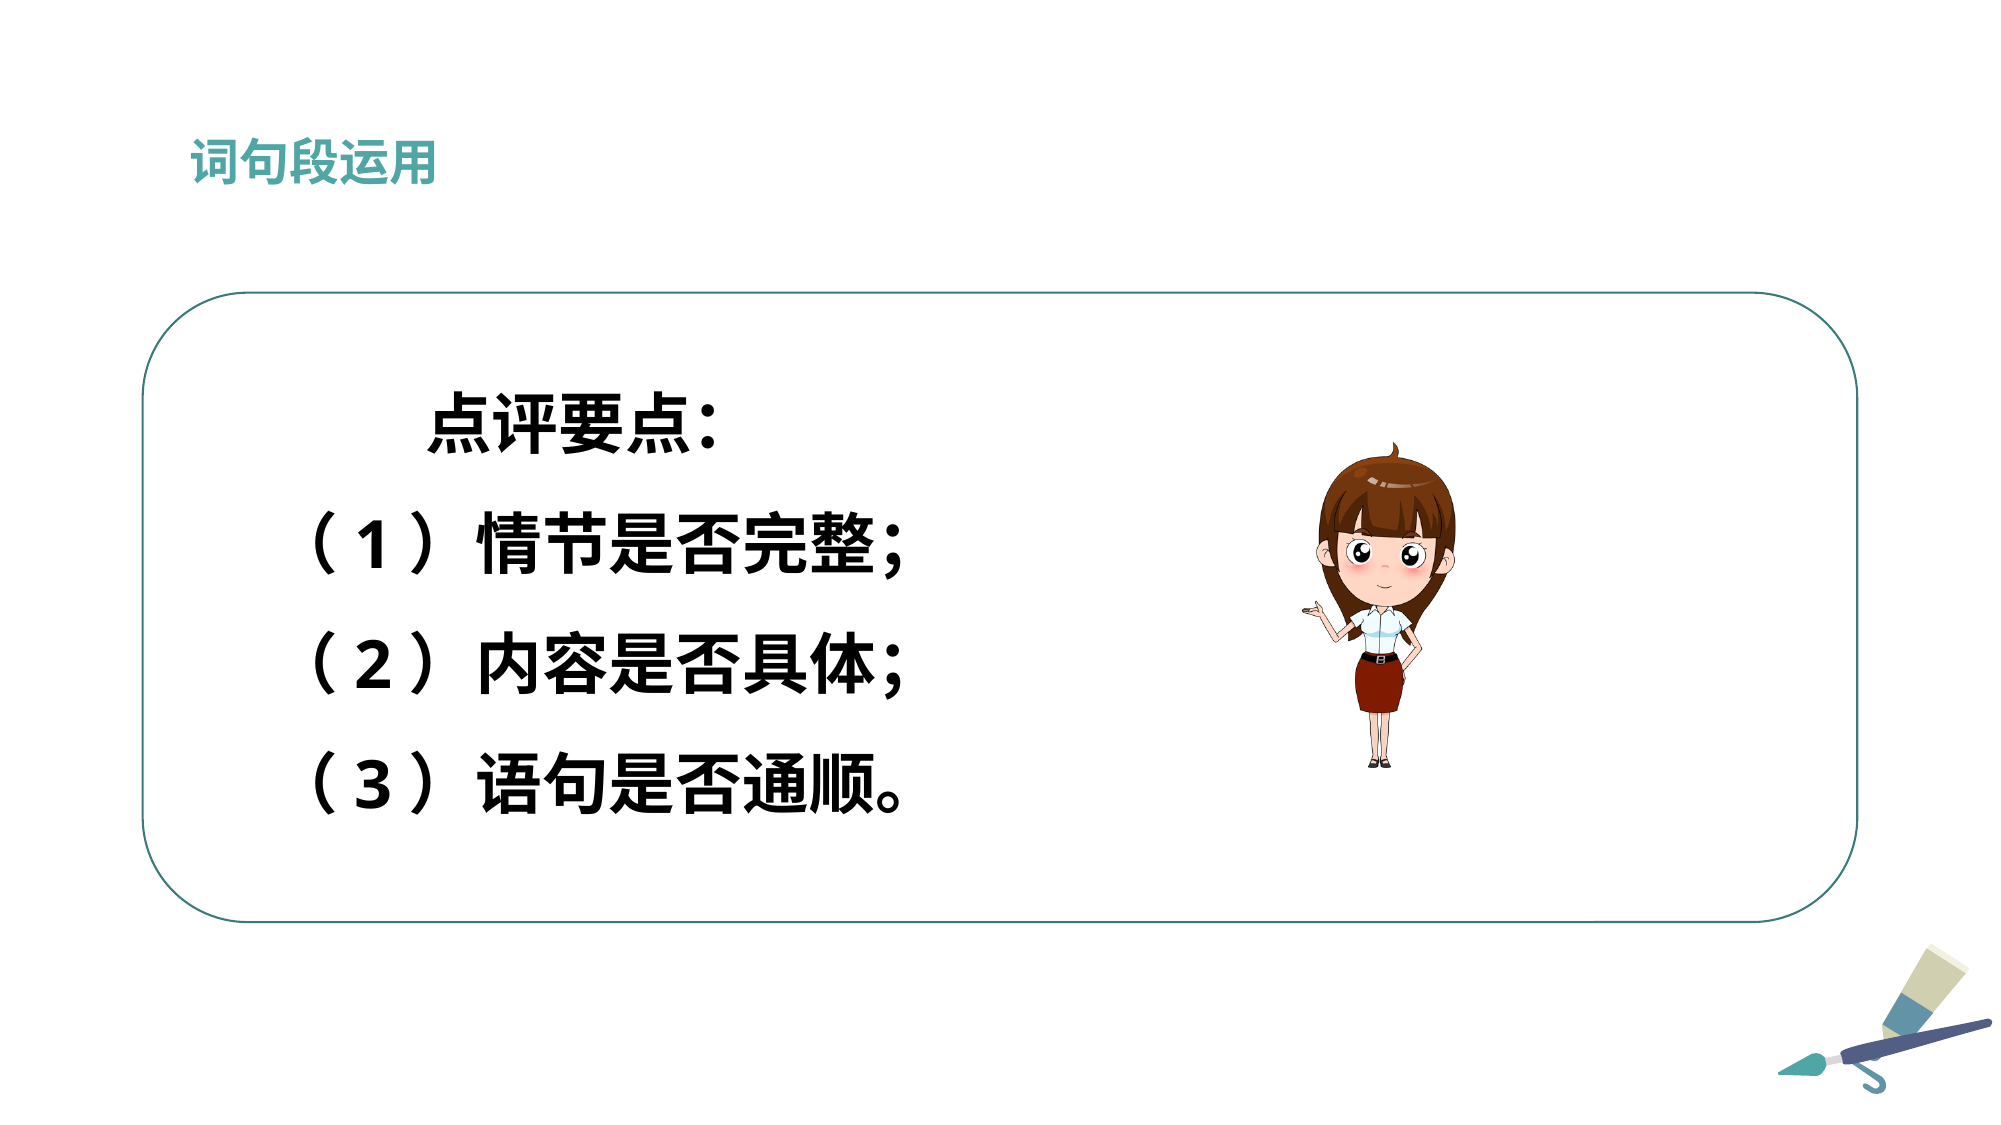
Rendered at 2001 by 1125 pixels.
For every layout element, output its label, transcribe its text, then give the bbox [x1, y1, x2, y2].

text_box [1811, 945, 1974, 1125]
picture [1213, 442, 1544, 773]
text_box 词句段运用 [174, 123, 455, 199]
text_box [141, 291, 1859, 924]
